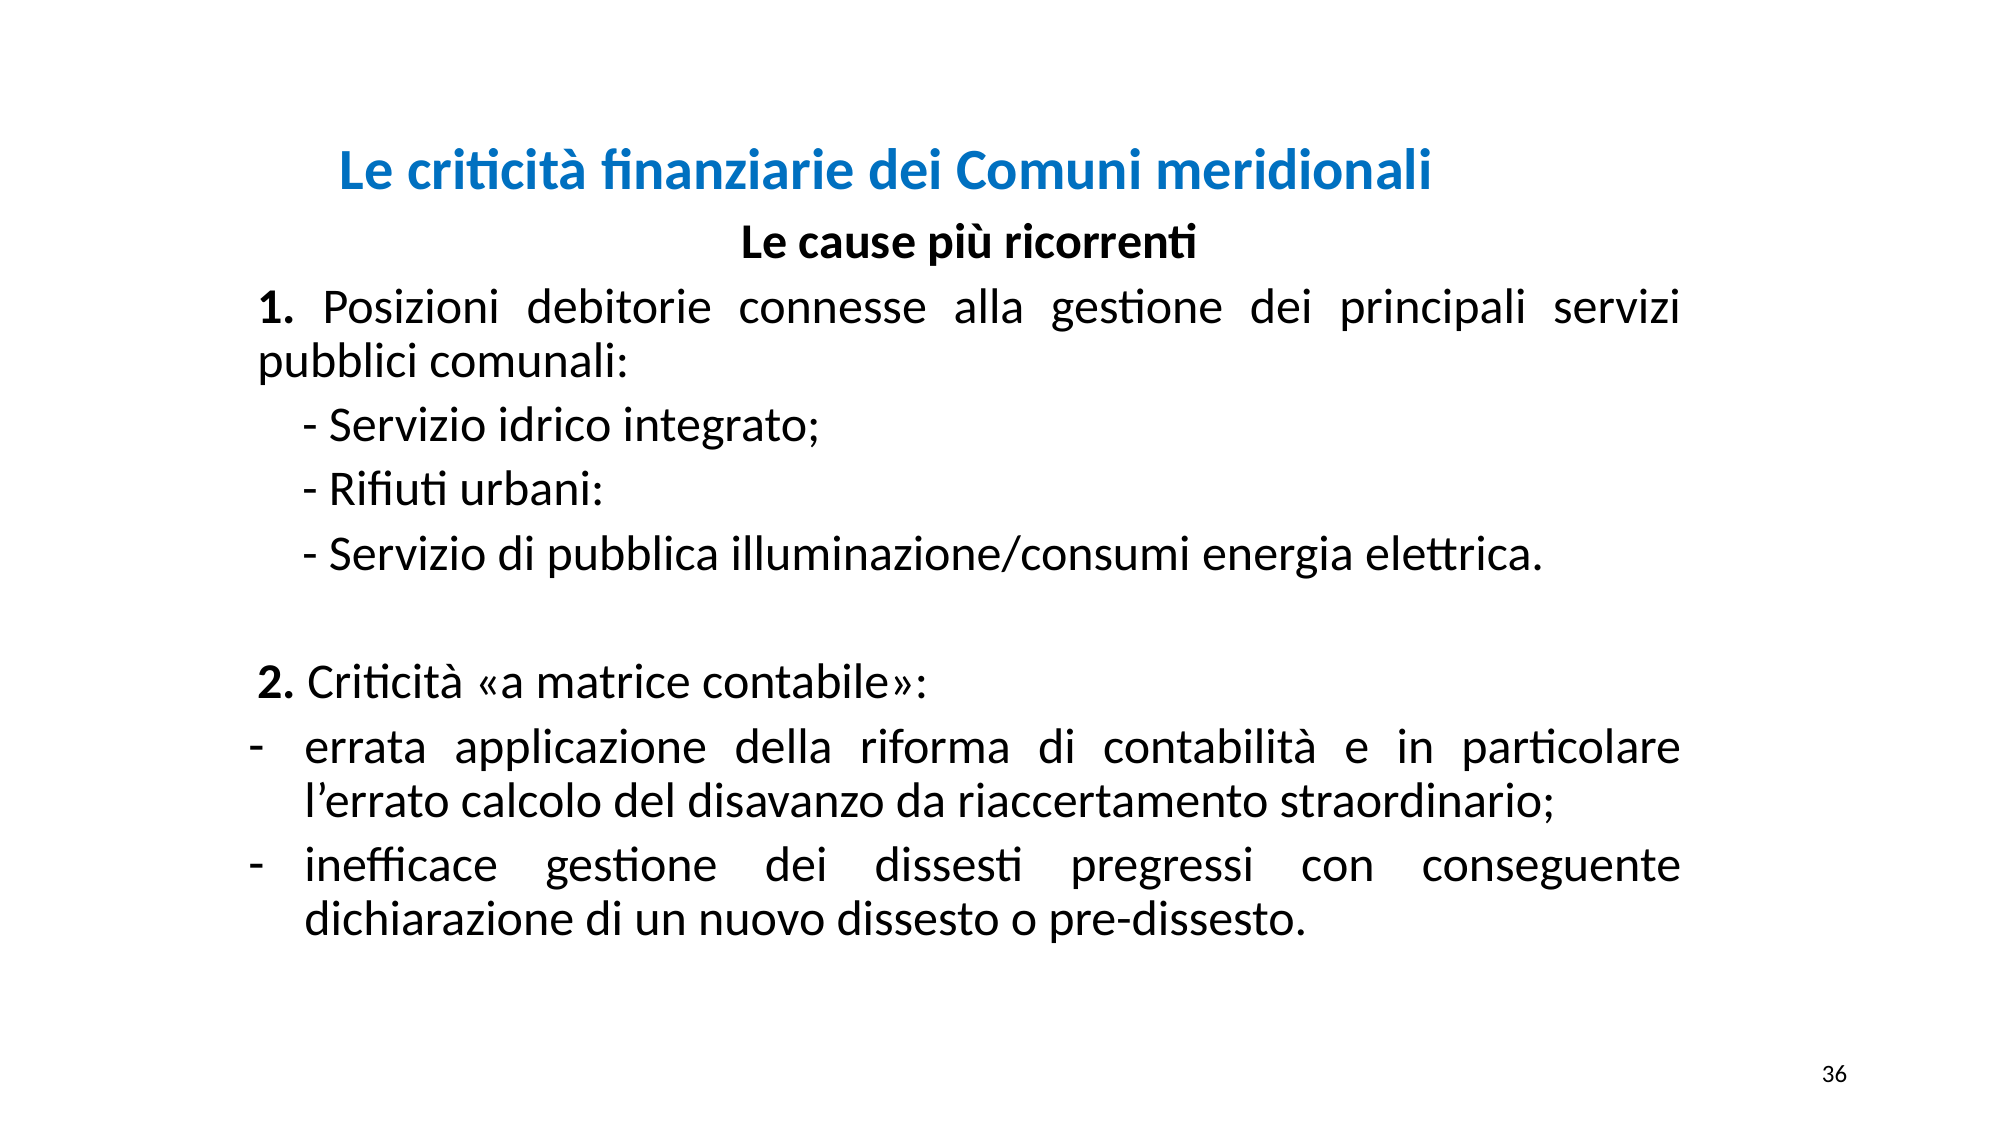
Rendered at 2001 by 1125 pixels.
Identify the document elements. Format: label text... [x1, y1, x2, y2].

title Le criticità finanziarie dei Comuni meridionali [324, 76, 1675, 208]
slide_number 37 [1412, 1042, 1863, 1103]
list Le cause più ricorrenti 1. Posizioni debitorie connesse alla gestione dei principali servizi pubblici comunali: - Servizio idrico integrato; - Rifiuti urbani: - Servizio di pubblica illuminazione/consumi energia elettrica. 2. Criticità «a matrice contabile»: errata applicazione della riforma di contabilità e in particolare l’errato calcolo del disavanzo da riaccertamento straordinario; inefficace gestione dei dissesti pregressi con conseguente dichiarazione di un nuovo dissesto o pre-dissesto. [176, 208, 1697, 1005]
